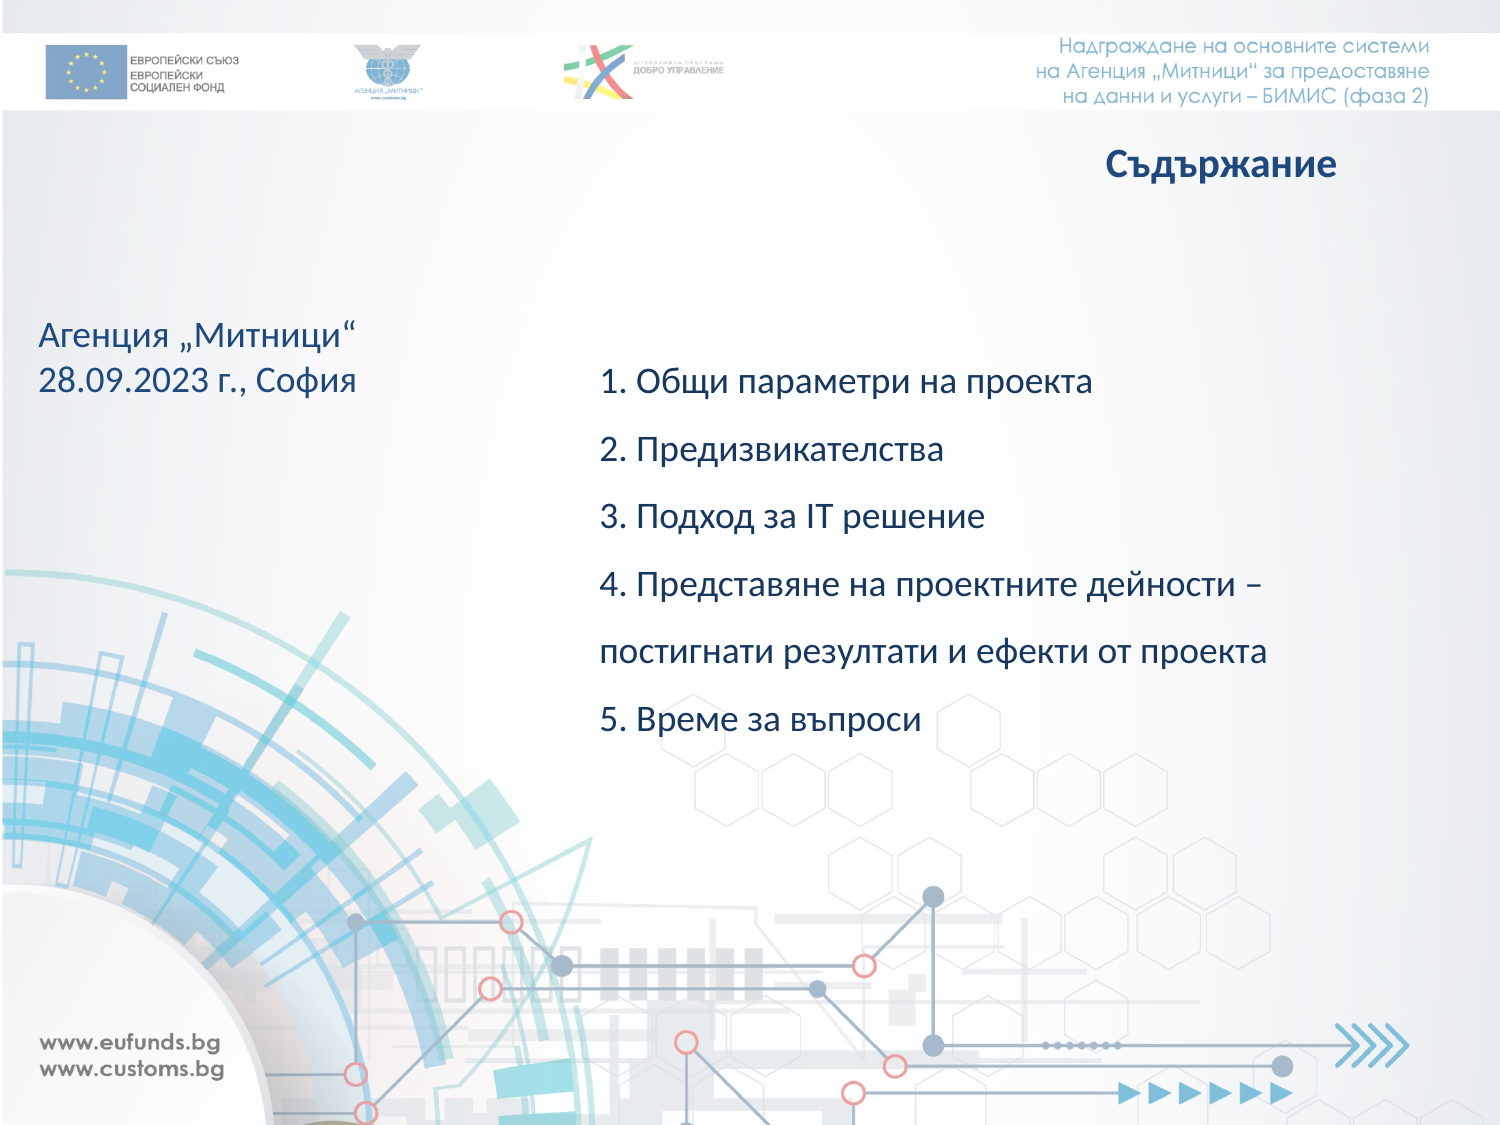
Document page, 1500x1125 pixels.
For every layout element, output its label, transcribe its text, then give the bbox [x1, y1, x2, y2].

text_box Агенция „Митници“ 28.09.2023 г., София [17, 302, 378, 408]
text_box Съдържание [1068, 113, 1353, 208]
text_box 1. Общи параметри на проекта 2. Предизвикателства 3. Подход за IT решение 4. Представяне на проектните дейности – постигнати резултати и ефекти от проекта 5. Време за въпроси [584, 326, 1412, 746]
